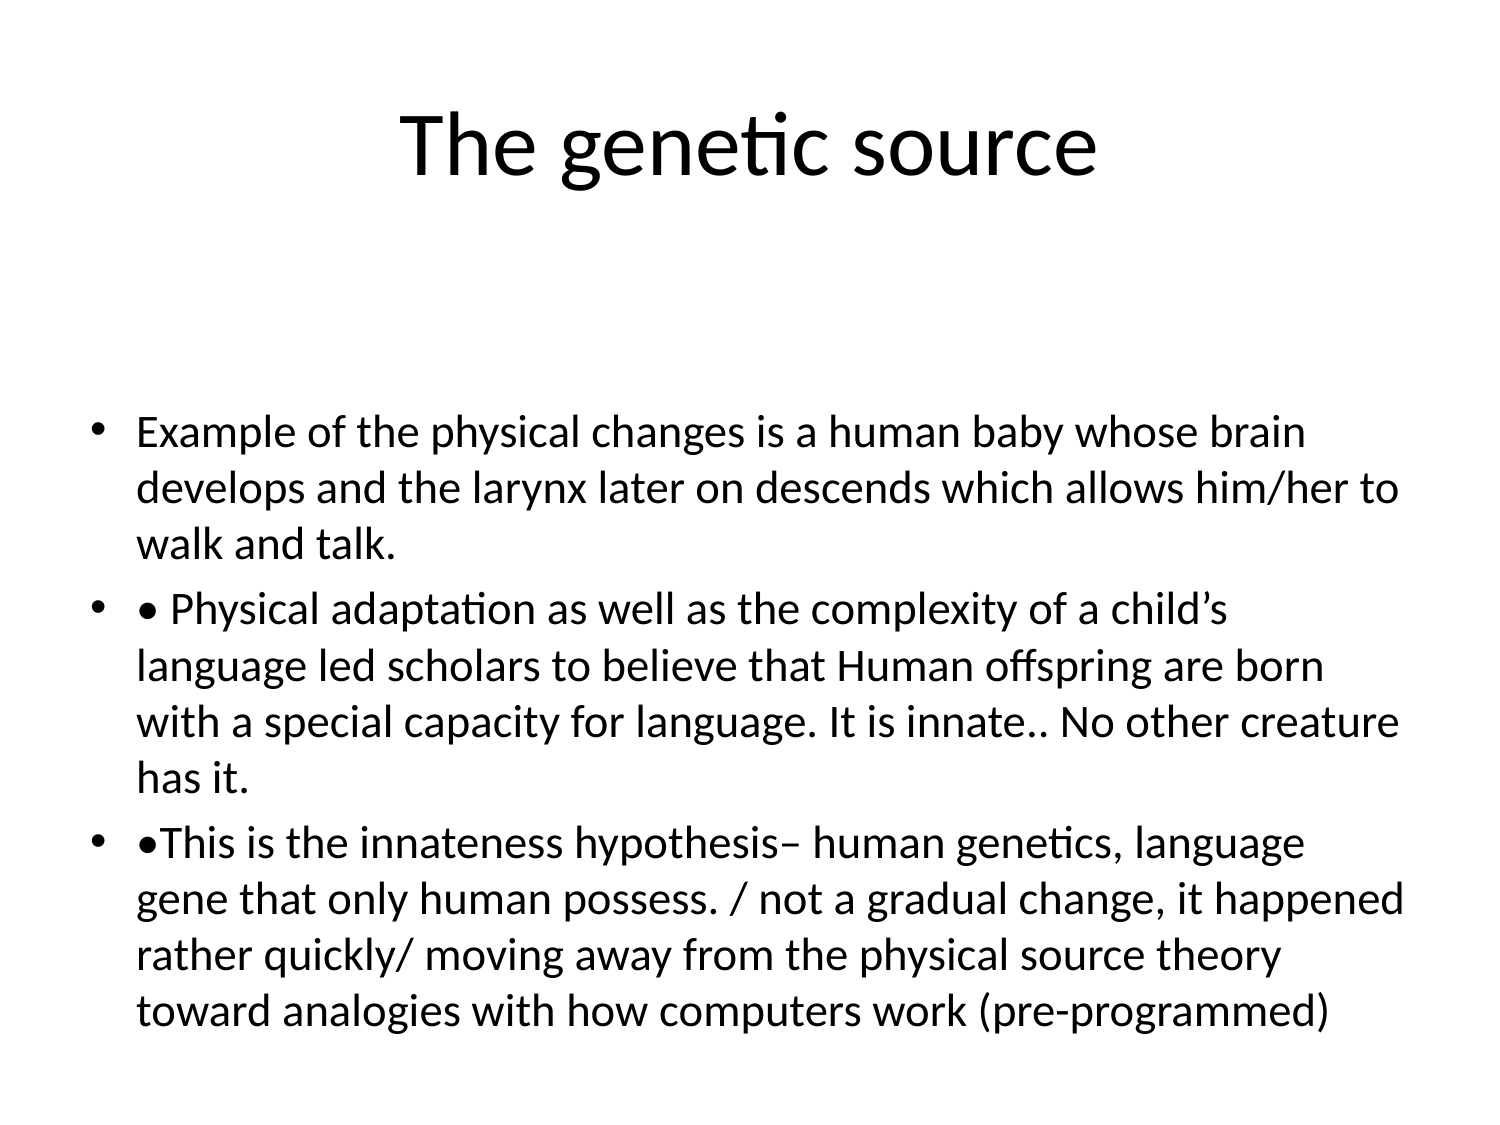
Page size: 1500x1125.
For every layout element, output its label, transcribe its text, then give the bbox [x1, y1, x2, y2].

title The genetic source [75, 45, 1425, 233]
list Example of the physical changes is a human baby whose brain develops and the larynx later on descends which allows him/her to walk and talk. • Physical adaptation as well as the complexity of a child’s language led scholars to believe that Human offspring are born with a special capacity for language. It is innate.. No other creature has it. •This is the innateness hypothesis– human genetics, language gene that only human possess. / not a gradual change, it happened rather quickly/ moving away from the physical source theory toward analogies with how computers work (pre-programmed) [75, 262, 1425, 1088]
